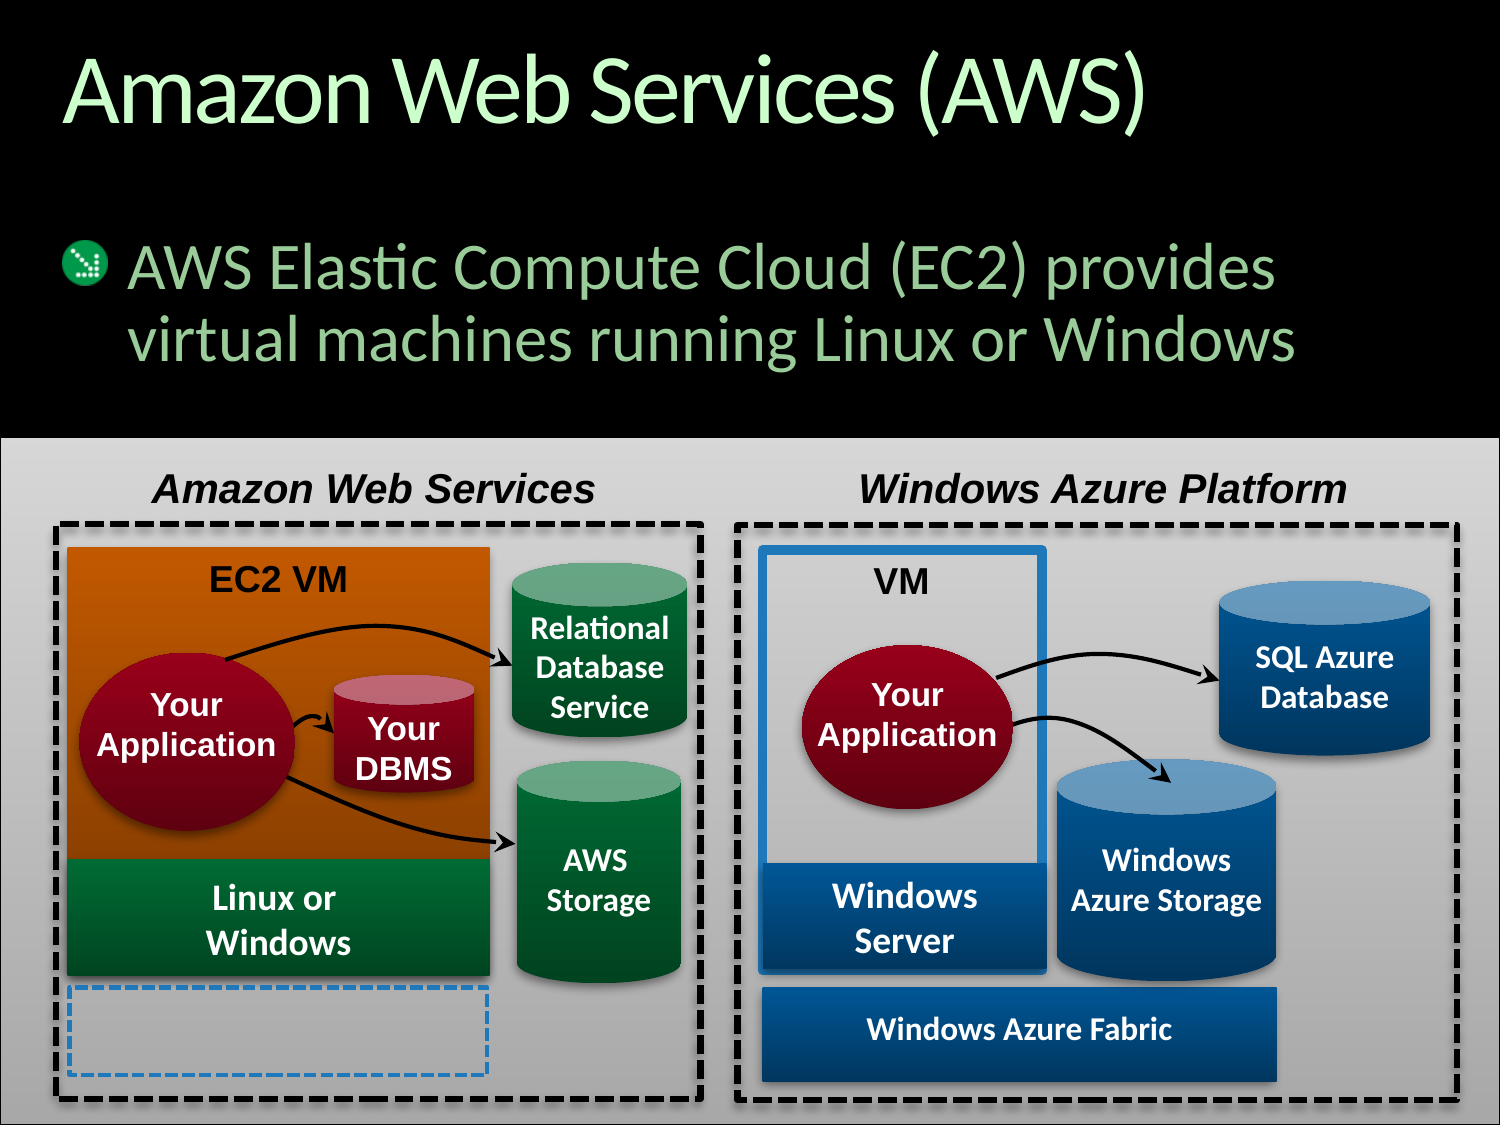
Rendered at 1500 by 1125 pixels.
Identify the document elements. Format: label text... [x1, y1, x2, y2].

title Amazon Web Services (AWS) [62, 37, 1438, 147]
text_box [0, 437, 1500, 1125]
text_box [55, 454, 701, 1100]
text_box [995, 580, 1431, 756]
list AWS Elastic Compute Cloud (EC2) provides virtual machines running Linux or Windows [62, 231, 1438, 593]
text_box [79, 652, 296, 832]
picture [62, 240, 108, 287]
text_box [275, 760, 682, 984]
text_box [983, 768, 1289, 982]
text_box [737, 454, 1458, 1101]
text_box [301, 749, 487, 760]
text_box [224, 562, 701, 738]
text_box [795, 644, 1019, 810]
